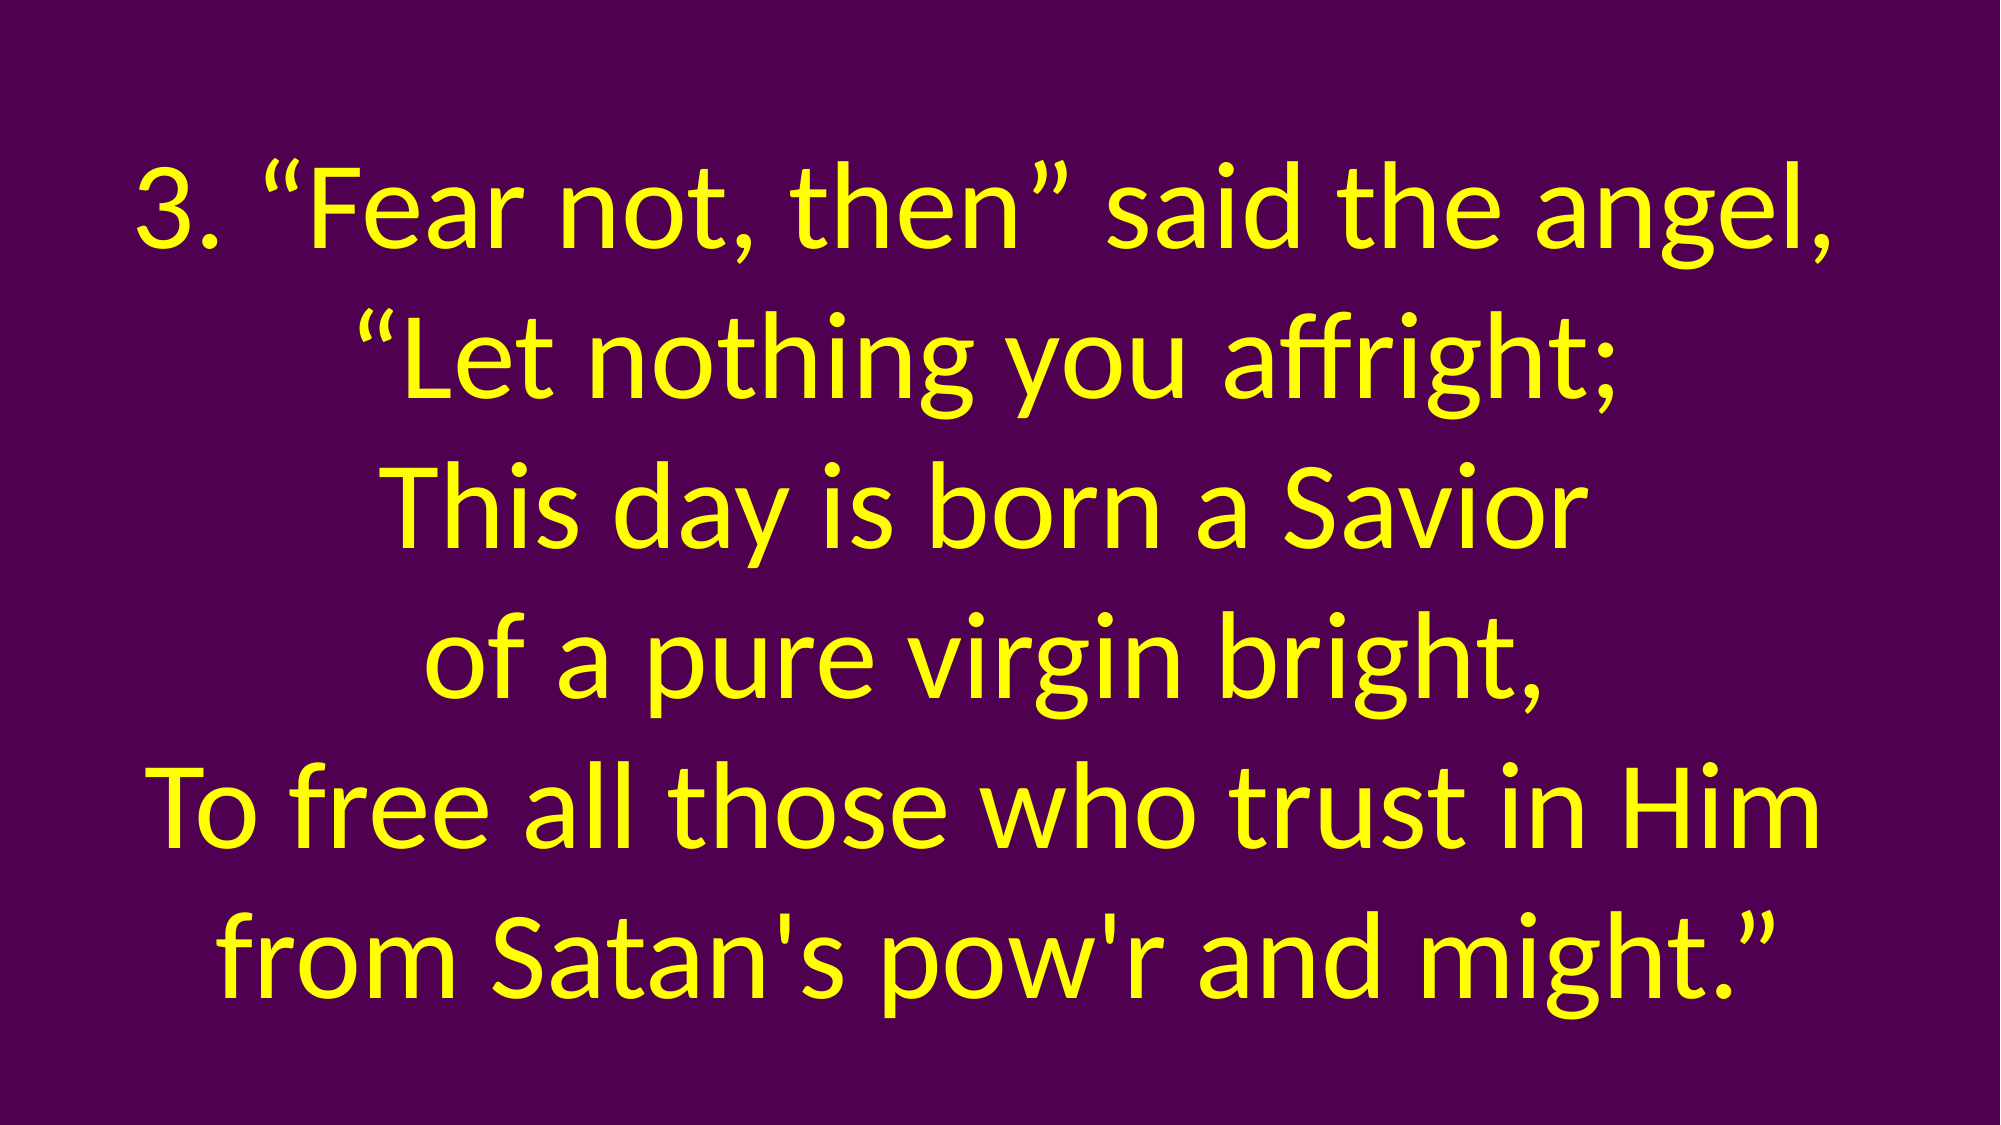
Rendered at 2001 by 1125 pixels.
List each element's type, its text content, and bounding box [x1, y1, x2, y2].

text_box 3. “Fear not, then” said the angel, “Let nothing you affright; This day is born a Savior of a pure virgin bright, To free all those who trust in Him from Satan's pow'r and might.” [0, 116, 2000, 1032]
